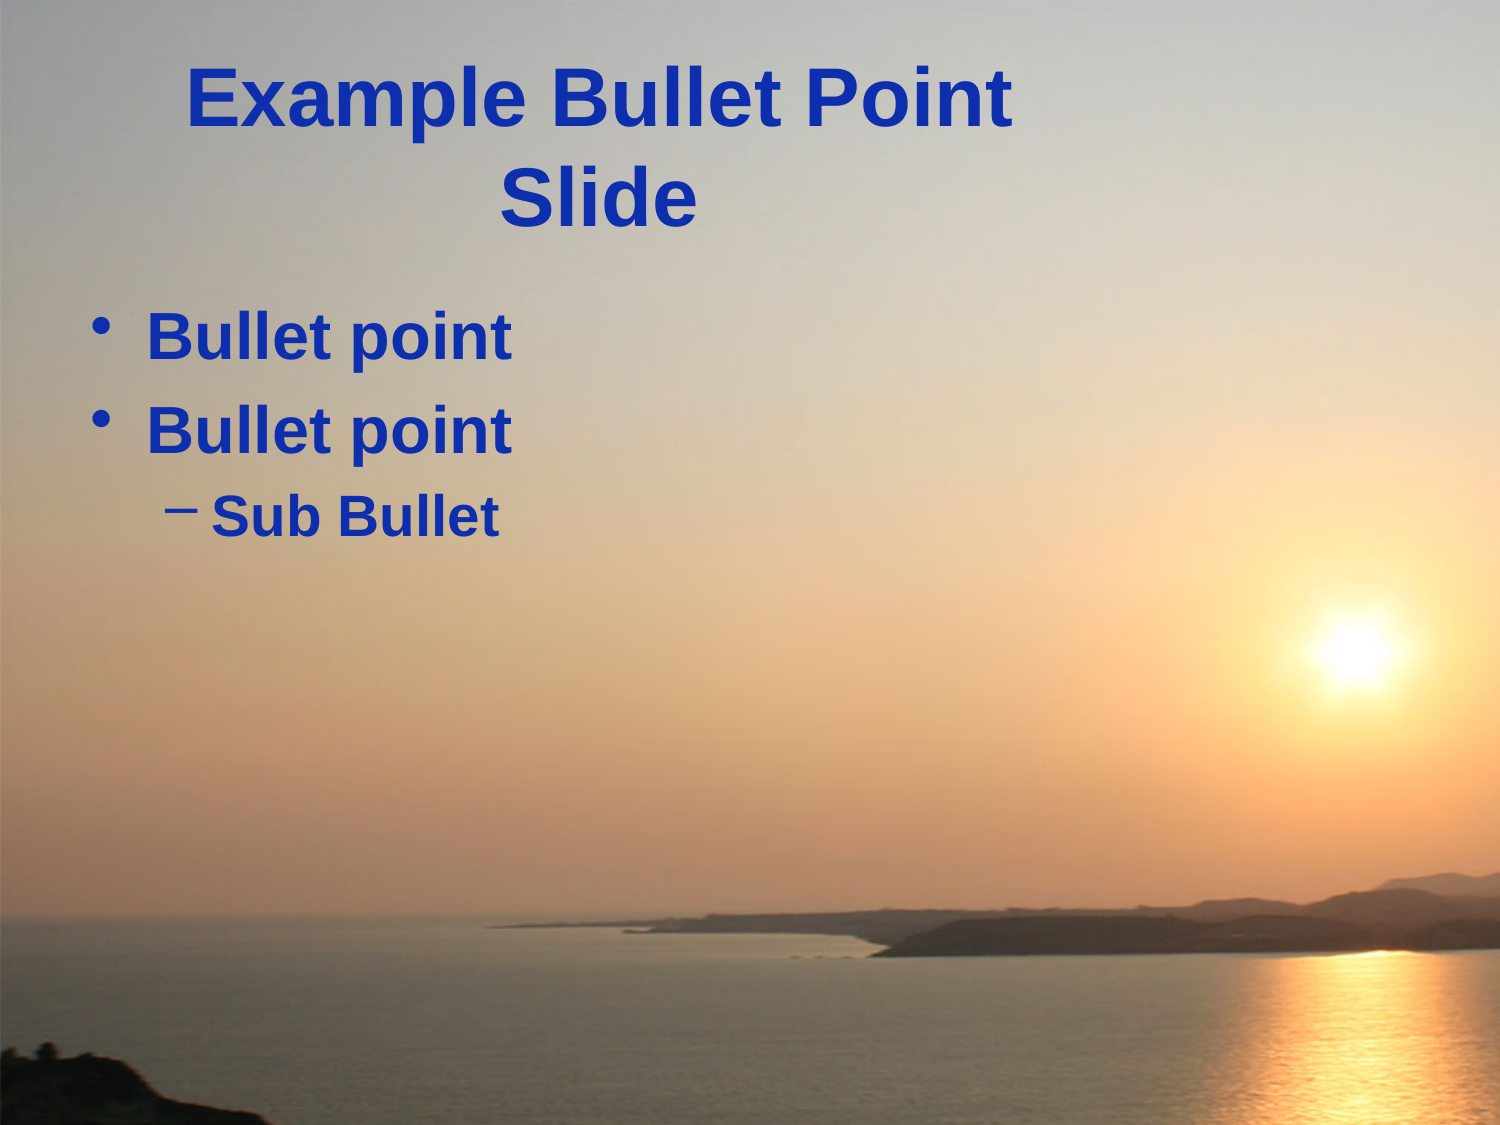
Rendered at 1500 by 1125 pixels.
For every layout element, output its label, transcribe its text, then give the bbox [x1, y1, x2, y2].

title Example Bullet Point Slide [75, 42, 1124, 244]
picture [0, 0, 1500, 1125]
list Bullet point Bullet point Sub Bullet [75, 285, 1124, 1041]
